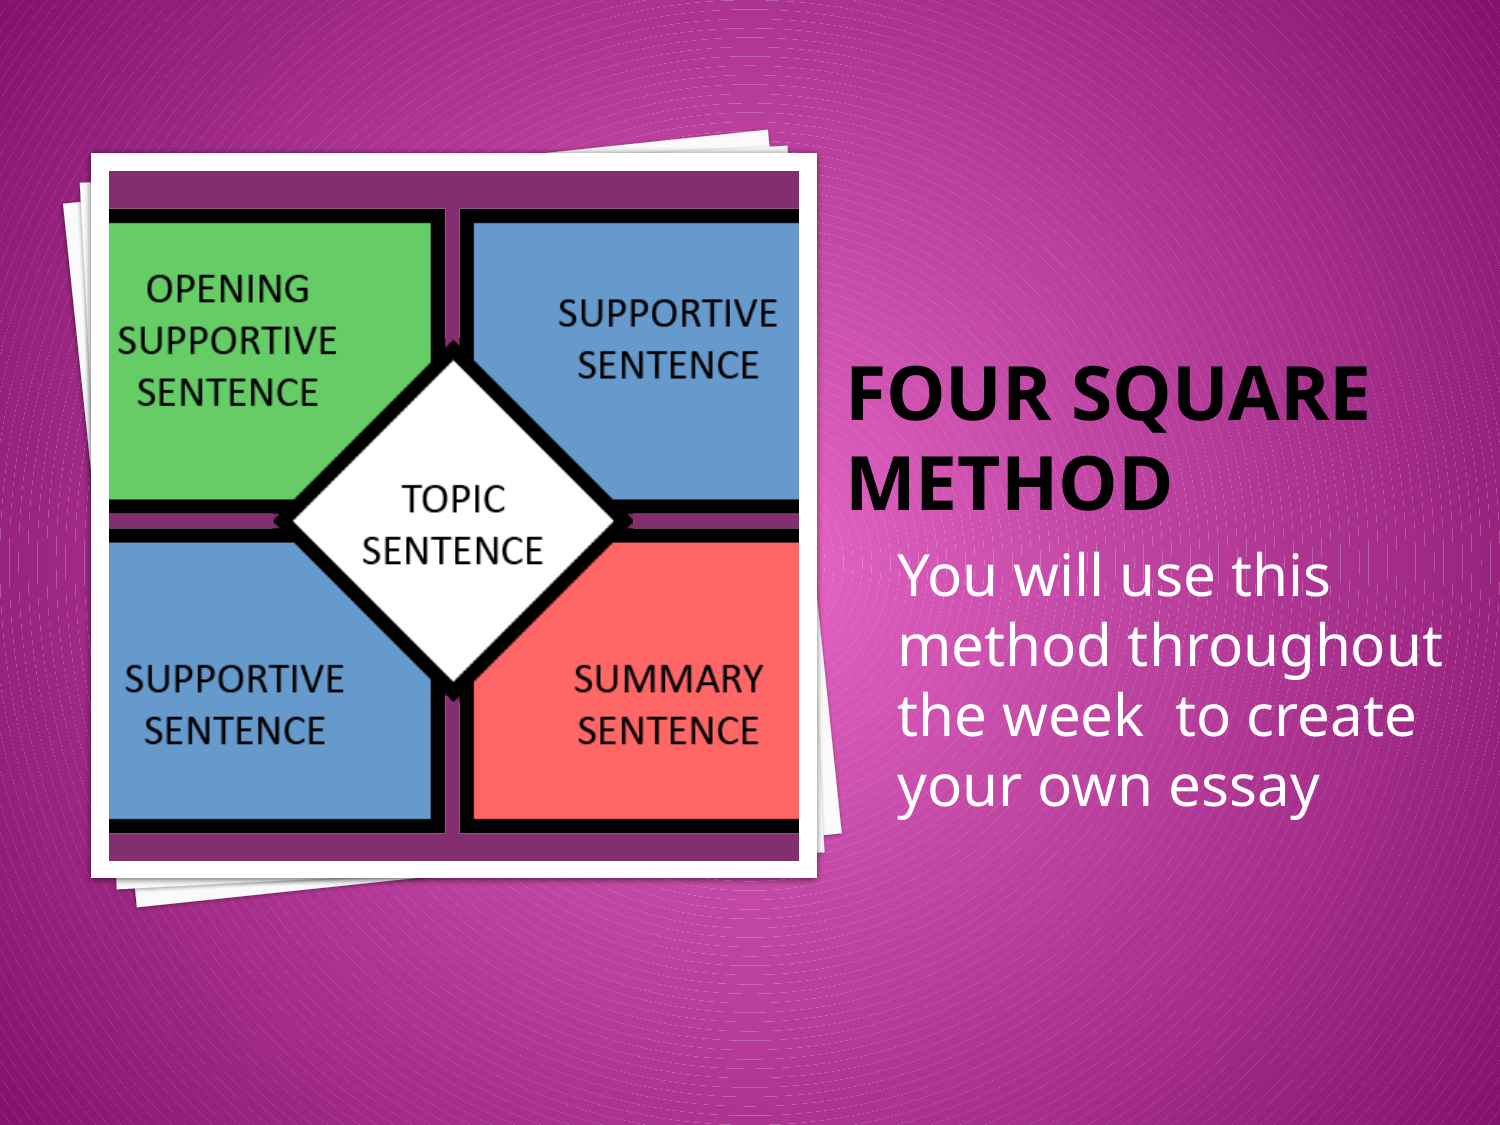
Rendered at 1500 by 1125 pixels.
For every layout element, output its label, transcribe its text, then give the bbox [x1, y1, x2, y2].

title Four Square Method [837, 187, 1500, 525]
picture [108, 170, 800, 862]
list You will use this method throughout the week to create your own essay [884, 538, 1447, 854]
